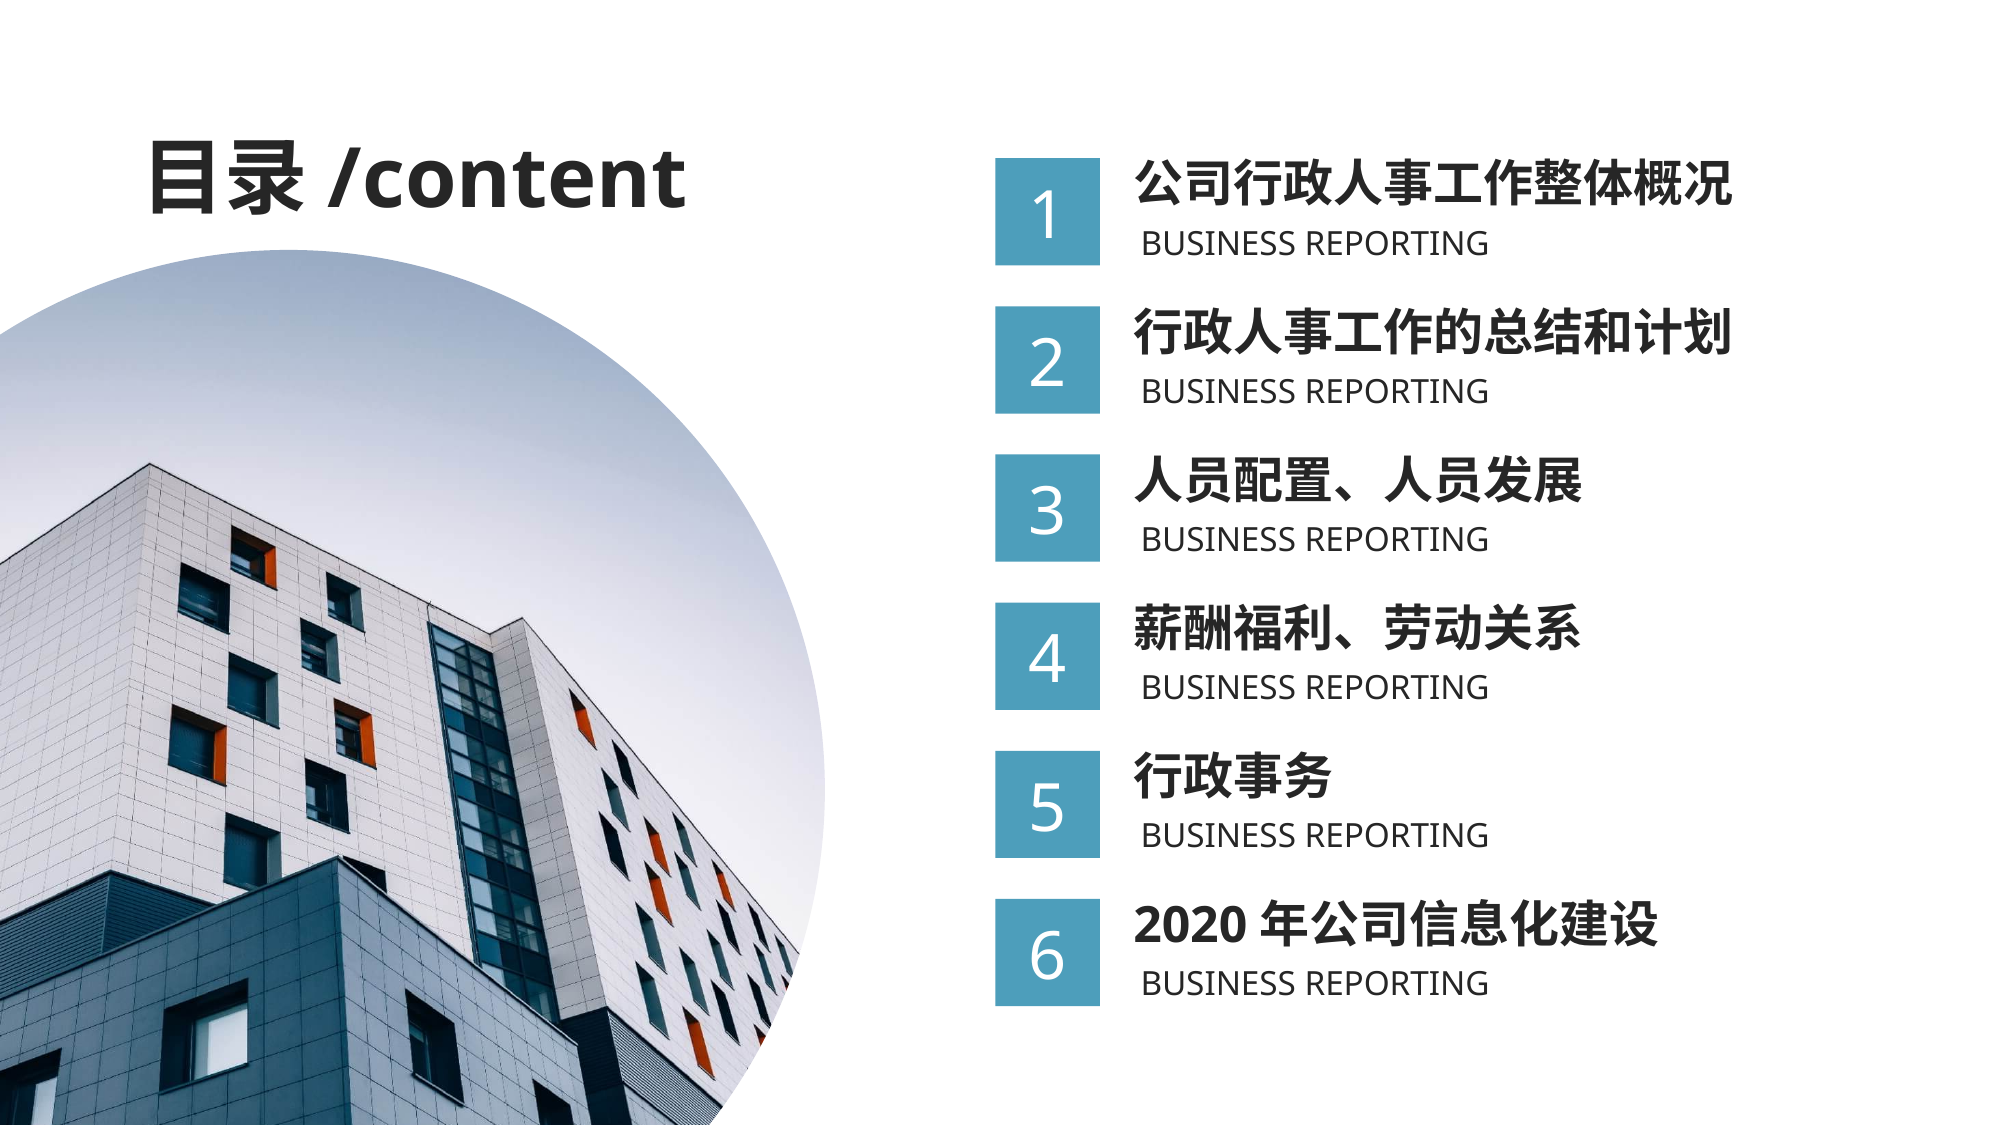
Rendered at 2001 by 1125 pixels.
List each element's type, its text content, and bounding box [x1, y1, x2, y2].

text_box 行政事务 [1054, 730, 1921, 805]
text_box BUSINESS REPORTING [1125, 510, 1594, 566]
text_box 薪酬福利、劳动关系 [1054, 582, 1921, 657]
text_box 6 [994, 898, 1101, 1007]
text_box BUSINESS REPORTING [1125, 955, 1646, 1010]
text_box 行政人事工作的总结和计划 [1054, 285, 1921, 360]
text_box 人员配置、人员发展 [1054, 434, 1921, 509]
text_box 2 [994, 305, 1101, 415]
text_box 公司行政人事工作整体概况 [1054, 137, 1921, 212]
text_box 2020年公司信息化建设 [1054, 878, 1921, 953]
text_box BUSINESS REPORTING [1125, 658, 1594, 714]
text_box 3 [994, 453, 1101, 563]
picture [0, 249, 825, 1125]
text_box BUSINESS REPORTING [1125, 214, 1744, 270]
text_box 1 [994, 157, 1101, 266]
text_box 4 [994, 602, 1101, 711]
text_box BUSINESS REPORTING [1125, 807, 1594, 862]
text_box 5 [994, 750, 1101, 859]
text_box BUSINESS REPORTING [1125, 362, 1744, 418]
text_box 目录/content [126, 116, 703, 232]
